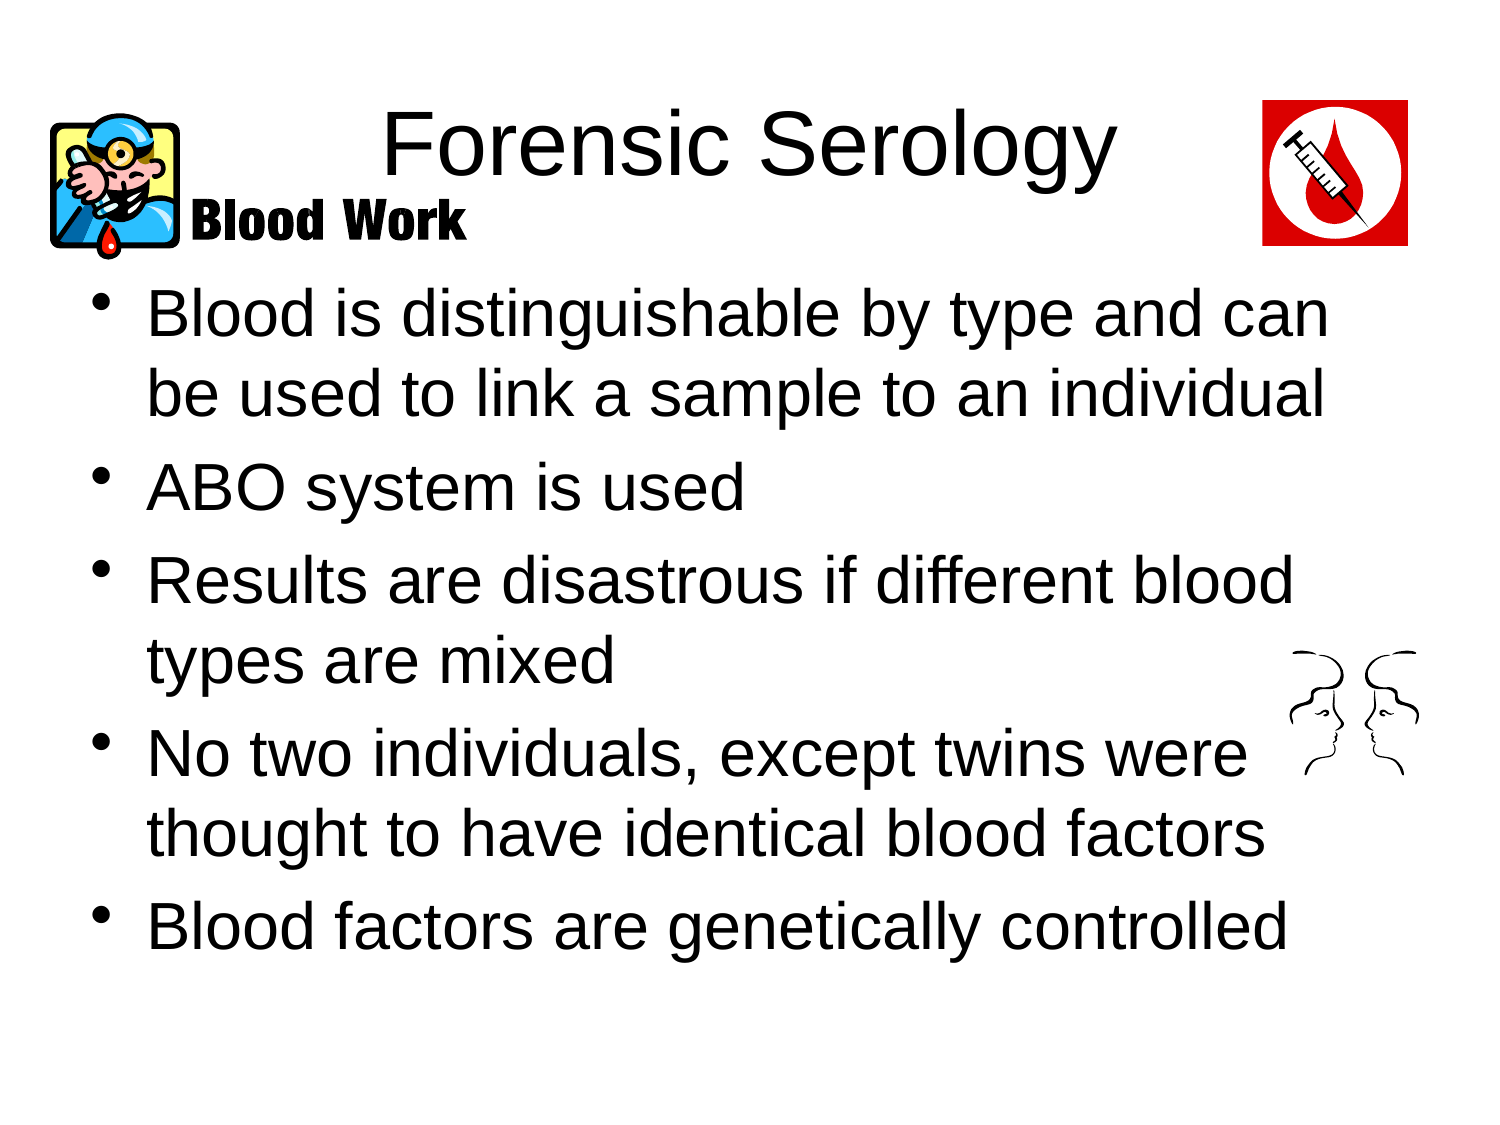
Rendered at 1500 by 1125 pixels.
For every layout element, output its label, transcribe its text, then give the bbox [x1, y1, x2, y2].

picture [49, 112, 468, 260]
picture [1287, 649, 1422, 777]
picture [1262, 99, 1409, 246]
title Forensic Serology [75, 45, 1425, 233]
list Blood is distinguishable by type and can be used to link a sample to an individual ABO system is used Results are disastrous if different blood types are mixed No two individuals, except twins were thought to have identical blood factors Blood factors are genetically controlled [75, 262, 1425, 1005]
